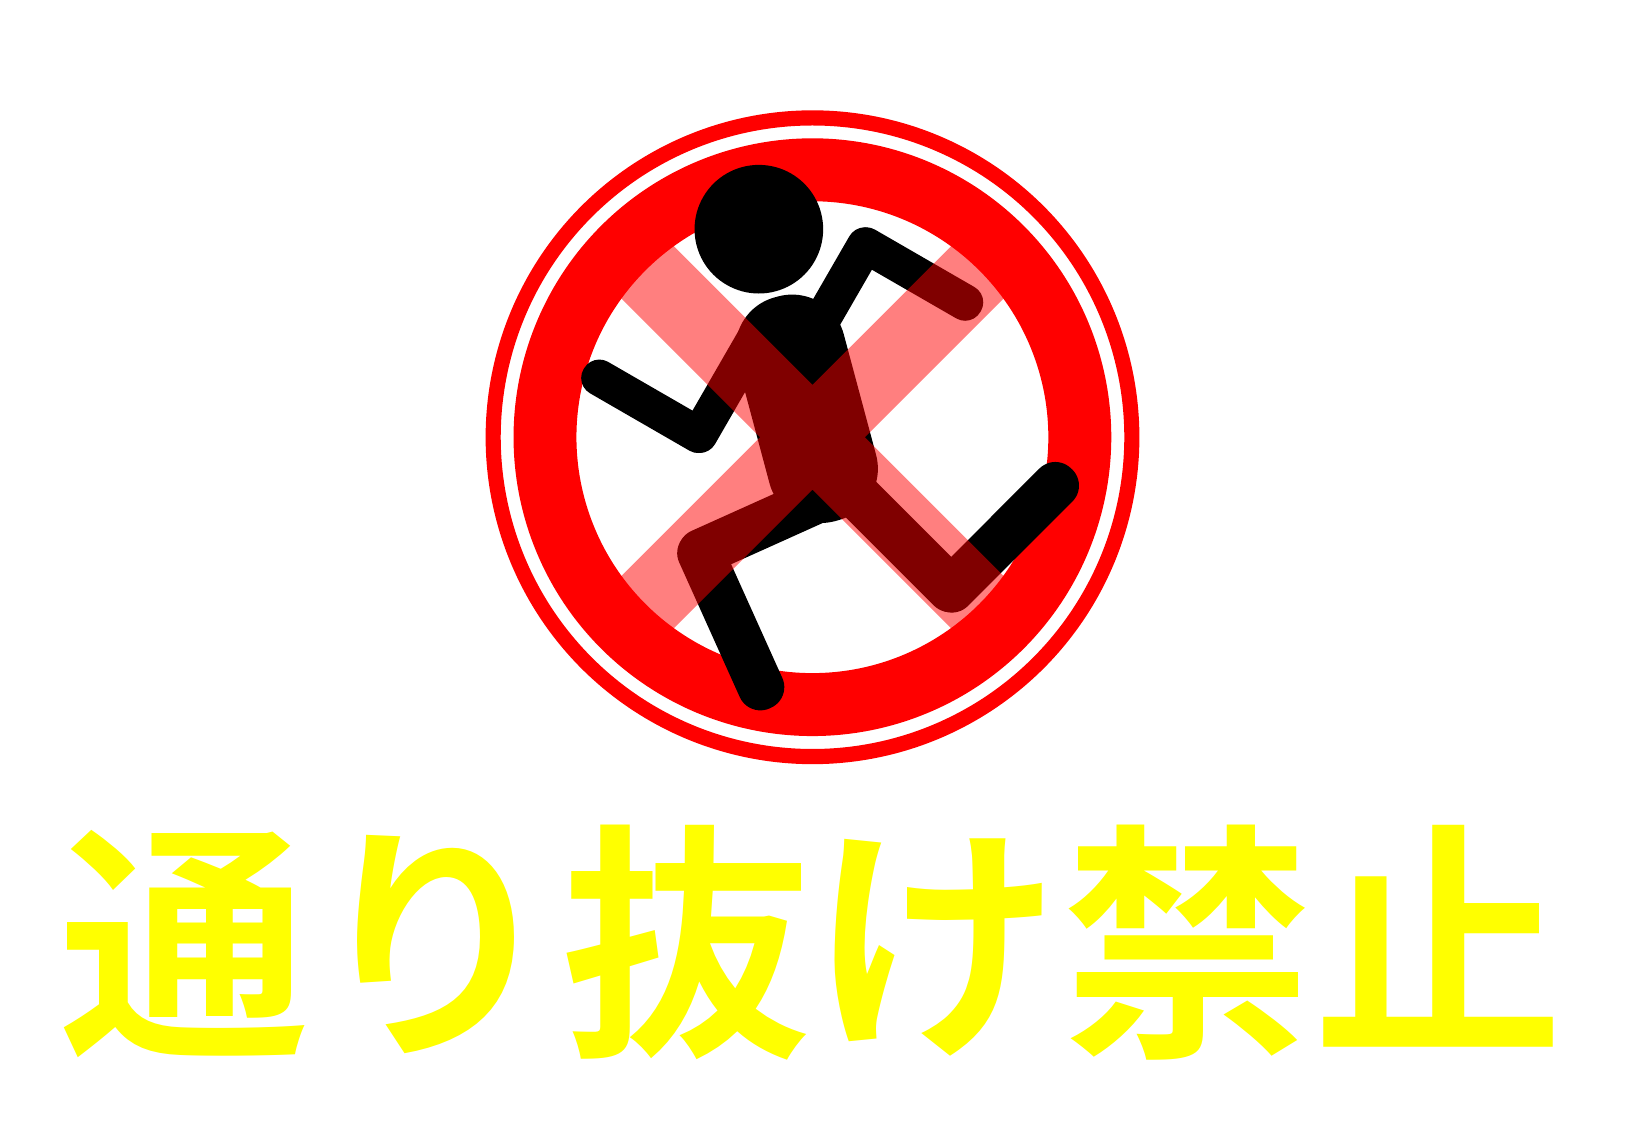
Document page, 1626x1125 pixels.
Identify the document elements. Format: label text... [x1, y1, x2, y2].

text_box 通り抜け禁止 [0, 779, 1625, 1095]
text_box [439, 64, 1186, 810]
